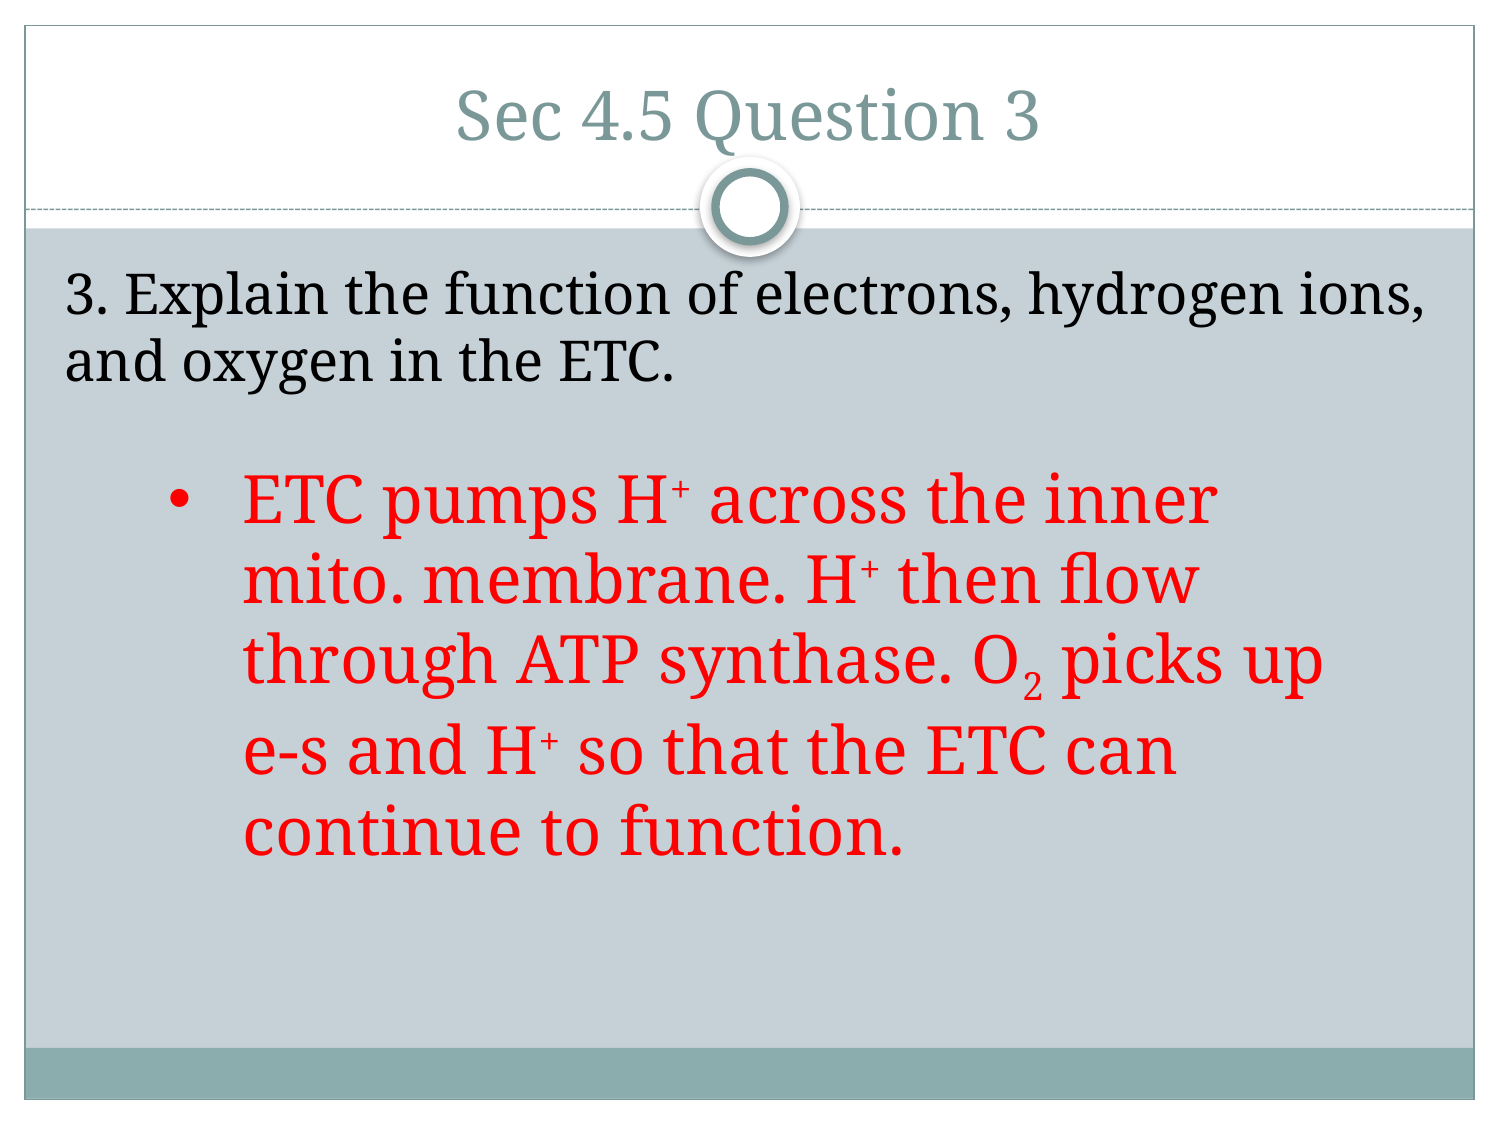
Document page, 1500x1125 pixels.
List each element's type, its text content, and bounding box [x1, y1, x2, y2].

text_box ETC pumps H+ across the inner mito. membrane. H+ then flow through ATP synthase. O2 picks up e-s and H+ so that the ETC can continue to function. [153, 450, 1341, 876]
list 3. Explain the function of electrons, hydrogen ions, and oxygen in the ETC. [49, 250, 1445, 1001]
title Sec 4.5 Question 3 [49, 37, 1450, 162]
